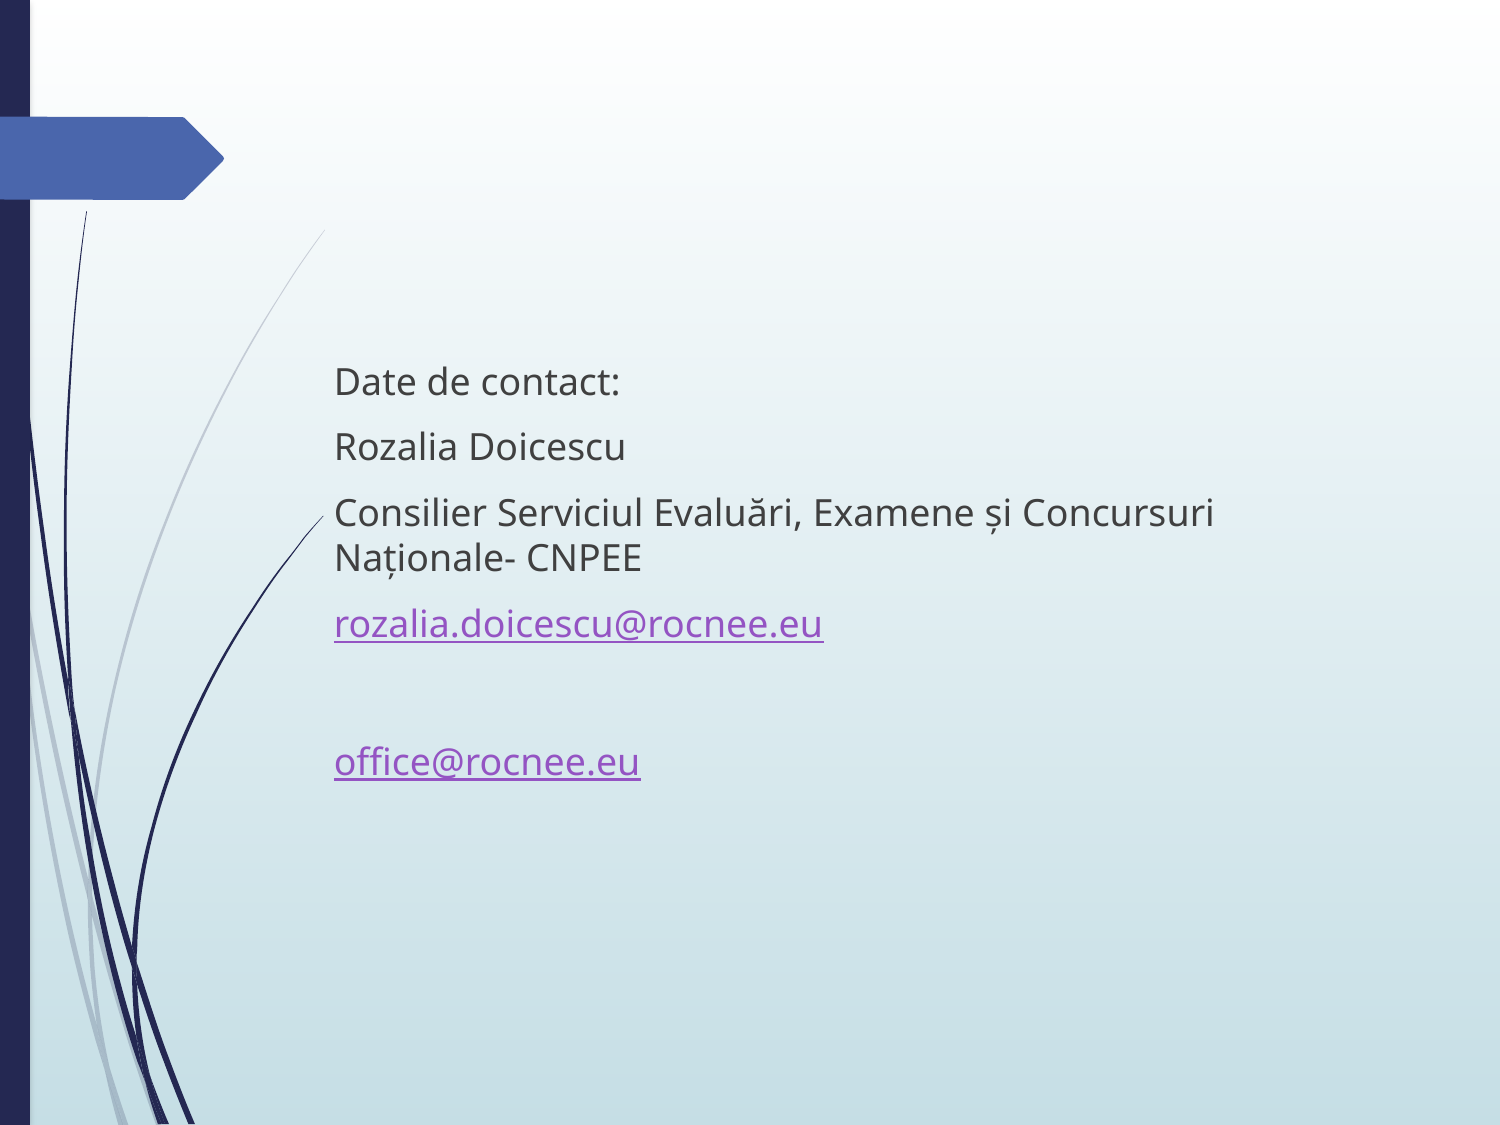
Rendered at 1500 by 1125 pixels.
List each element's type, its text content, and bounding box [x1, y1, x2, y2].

list Date de contact: Rozalia Doicescu Consilier Serviciul Evaluări, Examene și Concursuri Naționale- CNPEE rozalia.doicescu@rocnee.eu office@rocnee.eu [318, 350, 1400, 970]
